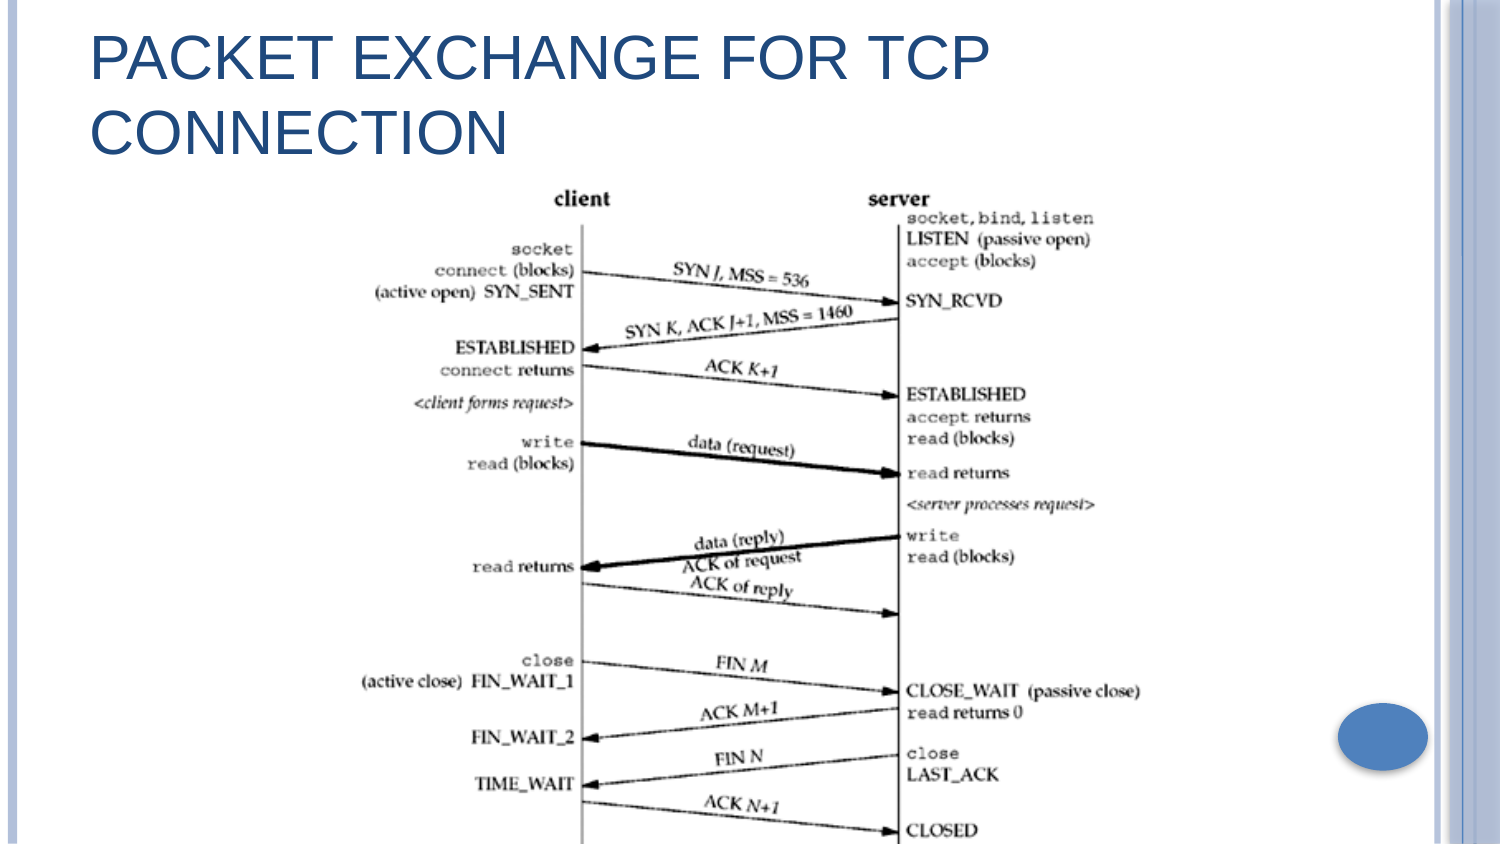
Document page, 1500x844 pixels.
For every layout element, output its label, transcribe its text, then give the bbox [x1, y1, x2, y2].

title Packet exchange for TCP connection [75, 33, 1300, 175]
picture [355, 177, 1145, 844]
